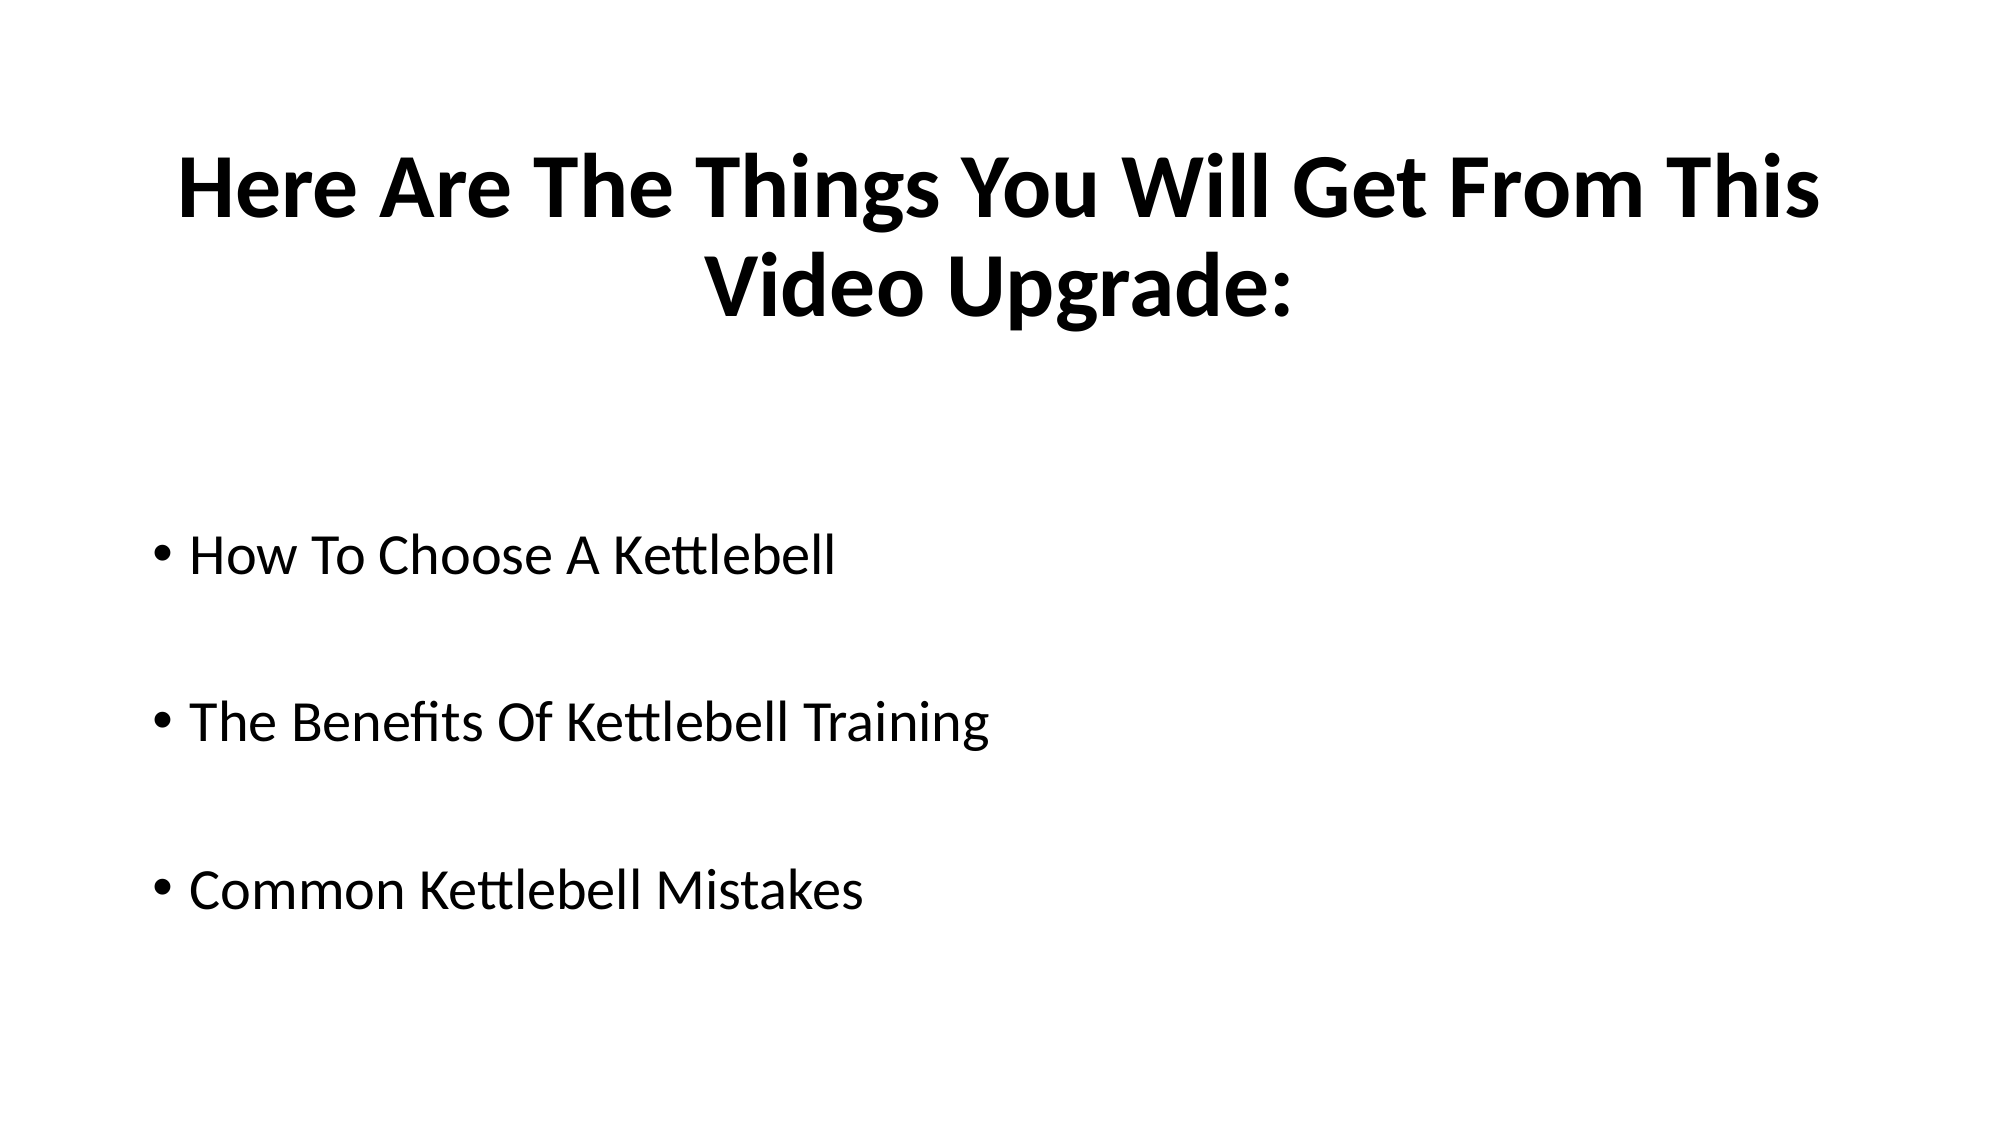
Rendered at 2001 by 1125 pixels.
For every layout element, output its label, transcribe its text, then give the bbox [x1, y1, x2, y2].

list Here Are The Things You Will Get From This Video Upgrade: How To Choose A Kettlebell The Benefits Of Kettlebell Training Common Kettlebell Mistakes [137, 130, 1863, 1014]
